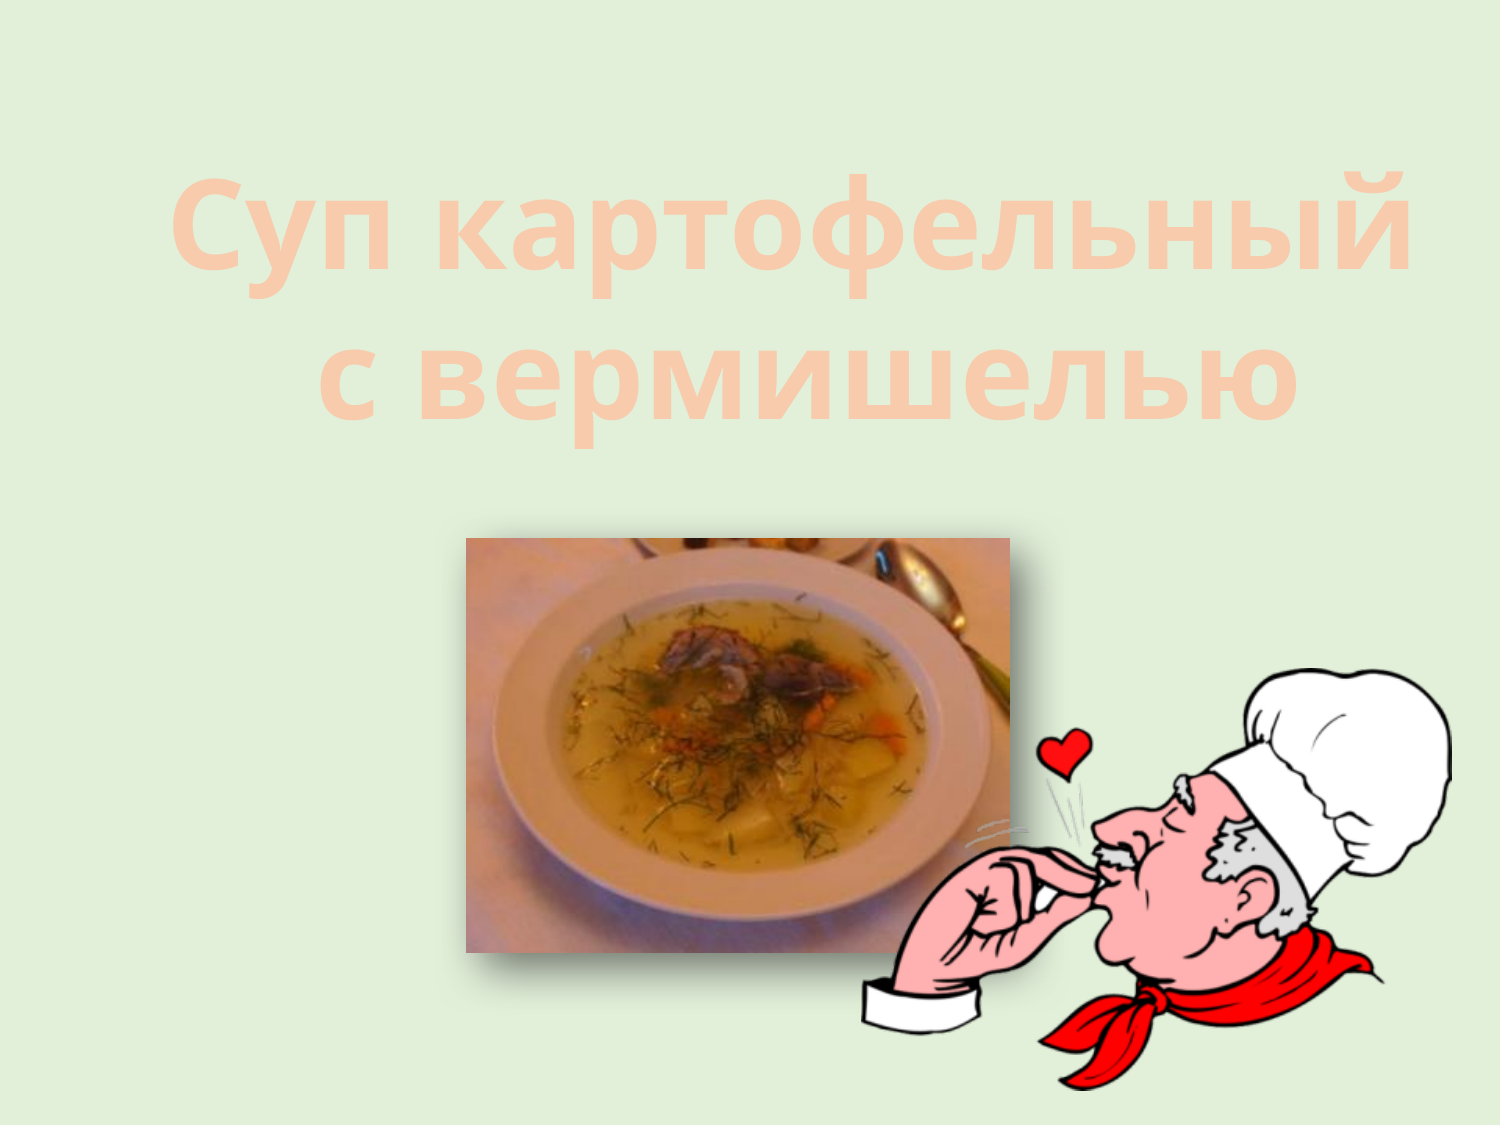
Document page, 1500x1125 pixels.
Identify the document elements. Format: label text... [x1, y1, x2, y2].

text_box Суп картофельный с вермишелью [151, 137, 1467, 662]
picture [466, 538, 1452, 1091]
